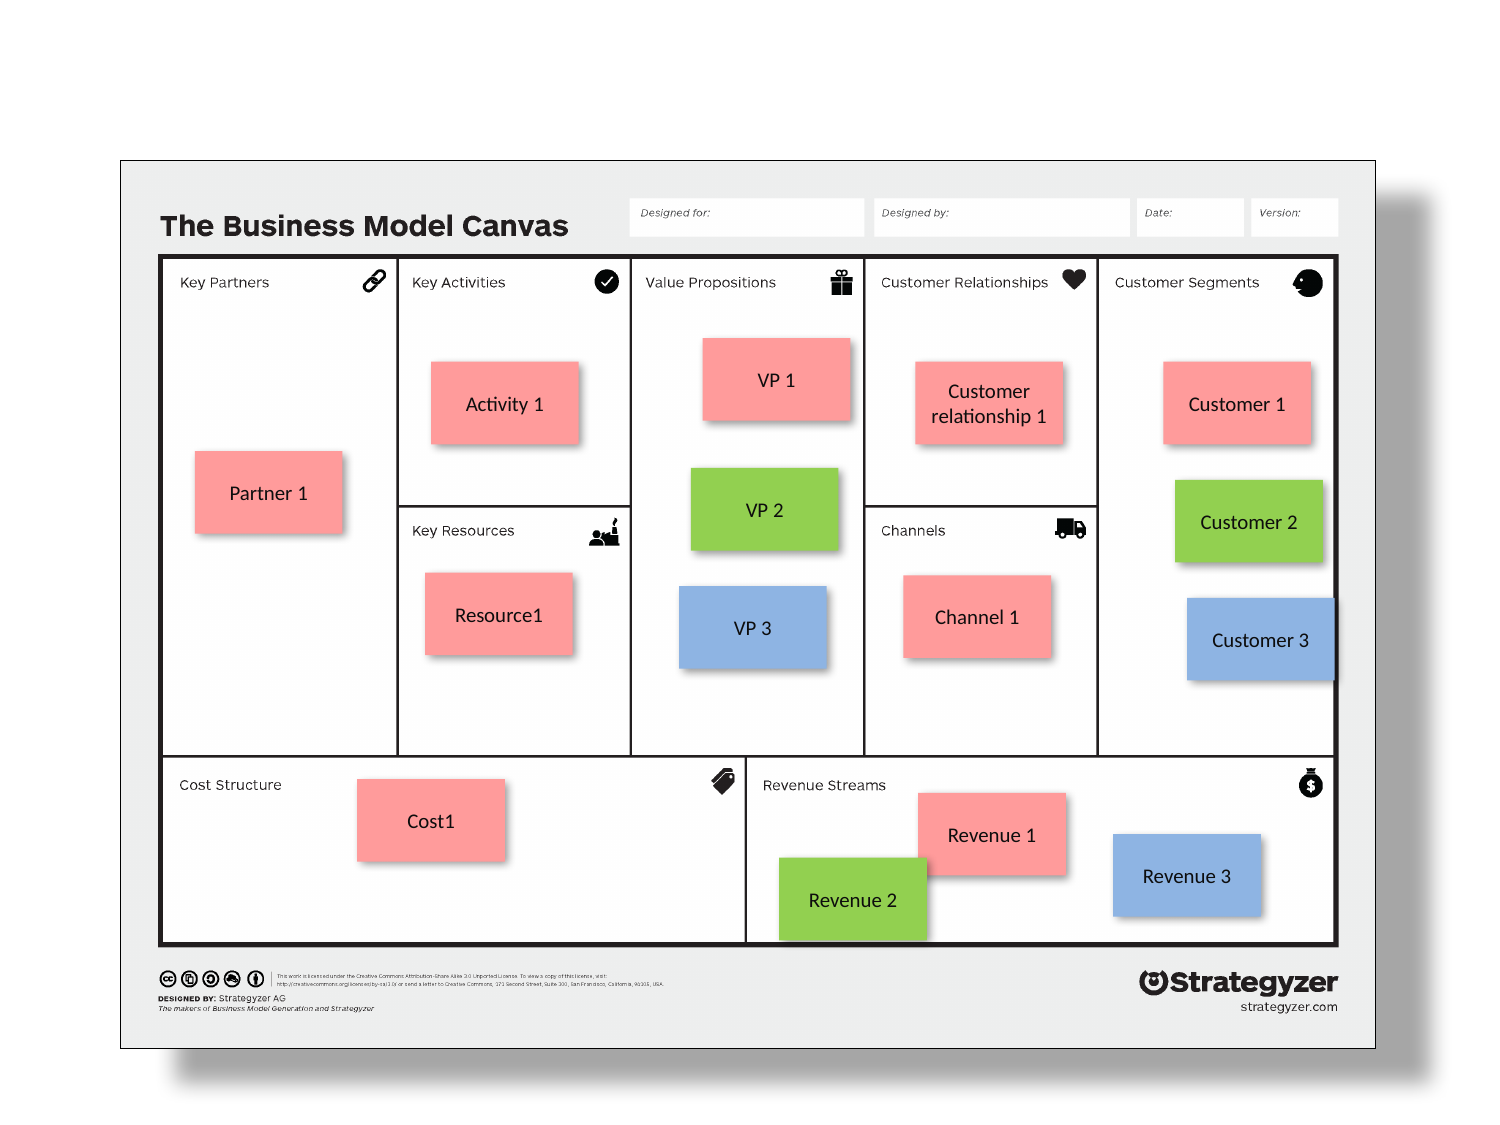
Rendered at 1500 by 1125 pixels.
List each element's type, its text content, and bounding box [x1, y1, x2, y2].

text_box Customer 1 [1161, 360, 1313, 446]
text_box Resource1 [423, 570, 575, 657]
text_box Revenue 1 [916, 791, 1068, 877]
text_box Customer 3 [1185, 596, 1337, 683]
text_box Channel 1 [901, 573, 1053, 660]
text_box Activity 1 [429, 360, 581, 446]
text_box Revenue 3 [1111, 832, 1263, 919]
text_box VP 2 [689, 466, 841, 553]
text_box Customer relationship 1 [913, 360, 1065, 446]
text_box VP 3 [677, 584, 829, 671]
picture [121, 161, 1375, 1048]
text_box Partner 1 [193, 449, 344, 536]
text_box VP 1 [701, 336, 852, 423]
text_box Customer 2 [1173, 478, 1325, 564]
text_box Revenue 2 [777, 856, 929, 942]
text_box Cost1 [355, 777, 507, 864]
